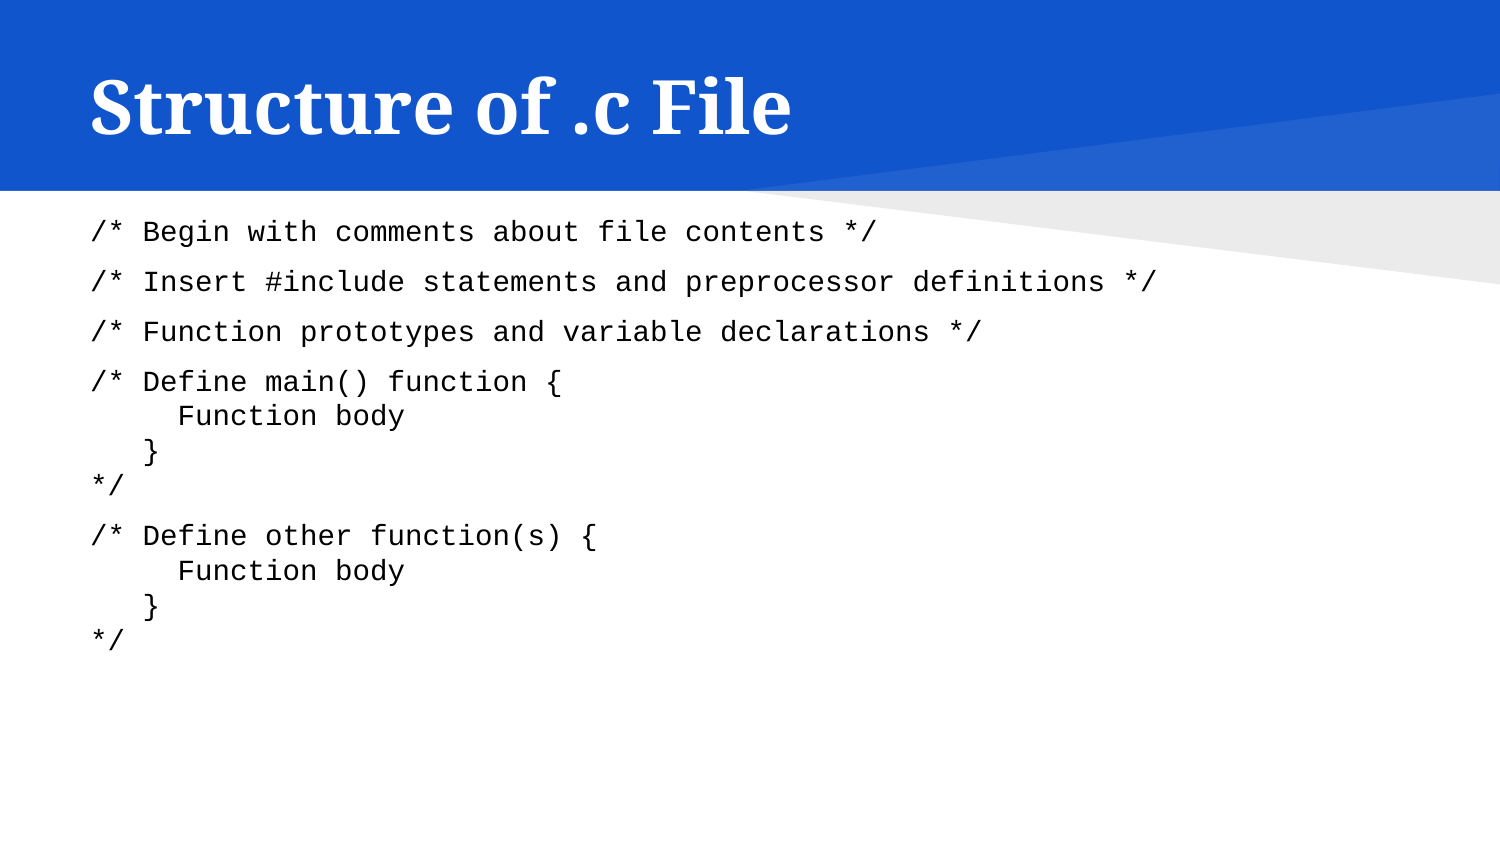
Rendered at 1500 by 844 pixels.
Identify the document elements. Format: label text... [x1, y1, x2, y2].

list /* Begin with comments about file contents */ /* Insert #include statements and preprocessor definitions */ /* Function prototypes and variable declarations */ /* Define main() function { Function body } */ /* Define other function(s) { Function body } */ [75, 196, 1425, 808]
title Structure of .c File [75, 33, 1425, 175]
